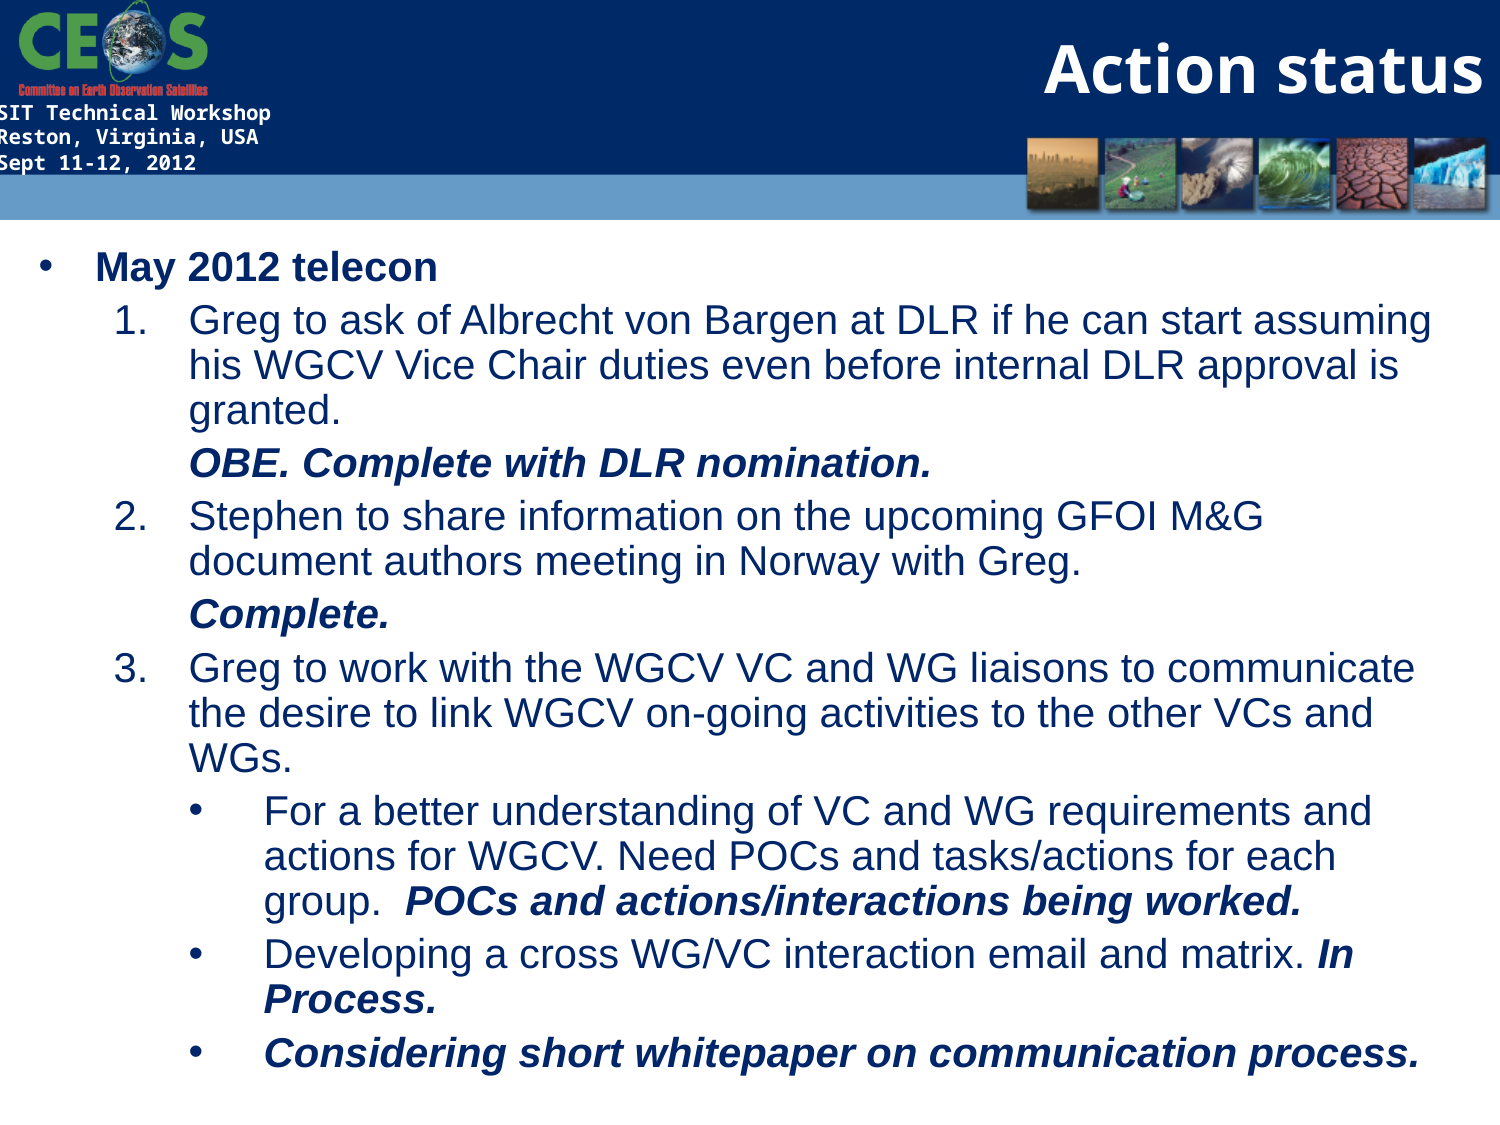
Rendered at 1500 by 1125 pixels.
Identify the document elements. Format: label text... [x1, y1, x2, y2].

title Action status [226, 16, 1500, 117]
text_box May 2012 telecon Greg to ask of Albrecht von Bargen at DLR if he can start assuming his WGCV Vice Chair duties even before internal DLR approval is granted. OBE. Complete with DLR nomination. Stephen to share information on the upcoming GFOI M&G document authors meeting in Norway with Greg. Complete. Greg to work with the WGCV VC and WG liaisons to communicate the desire to link WGCV on-going activities to the other VCs and WGs. For a better understanding of VC and WG requirements and actions for WGCV. Need POCs and tasks/actions for each group. POCs and actions/interactions being worked. Developing a cross WG/VC interaction email and matrix. In Process. Considering short whitepaper on communication process. [24, 232, 1473, 1074]
picture [0, 0, 1500, 220]
